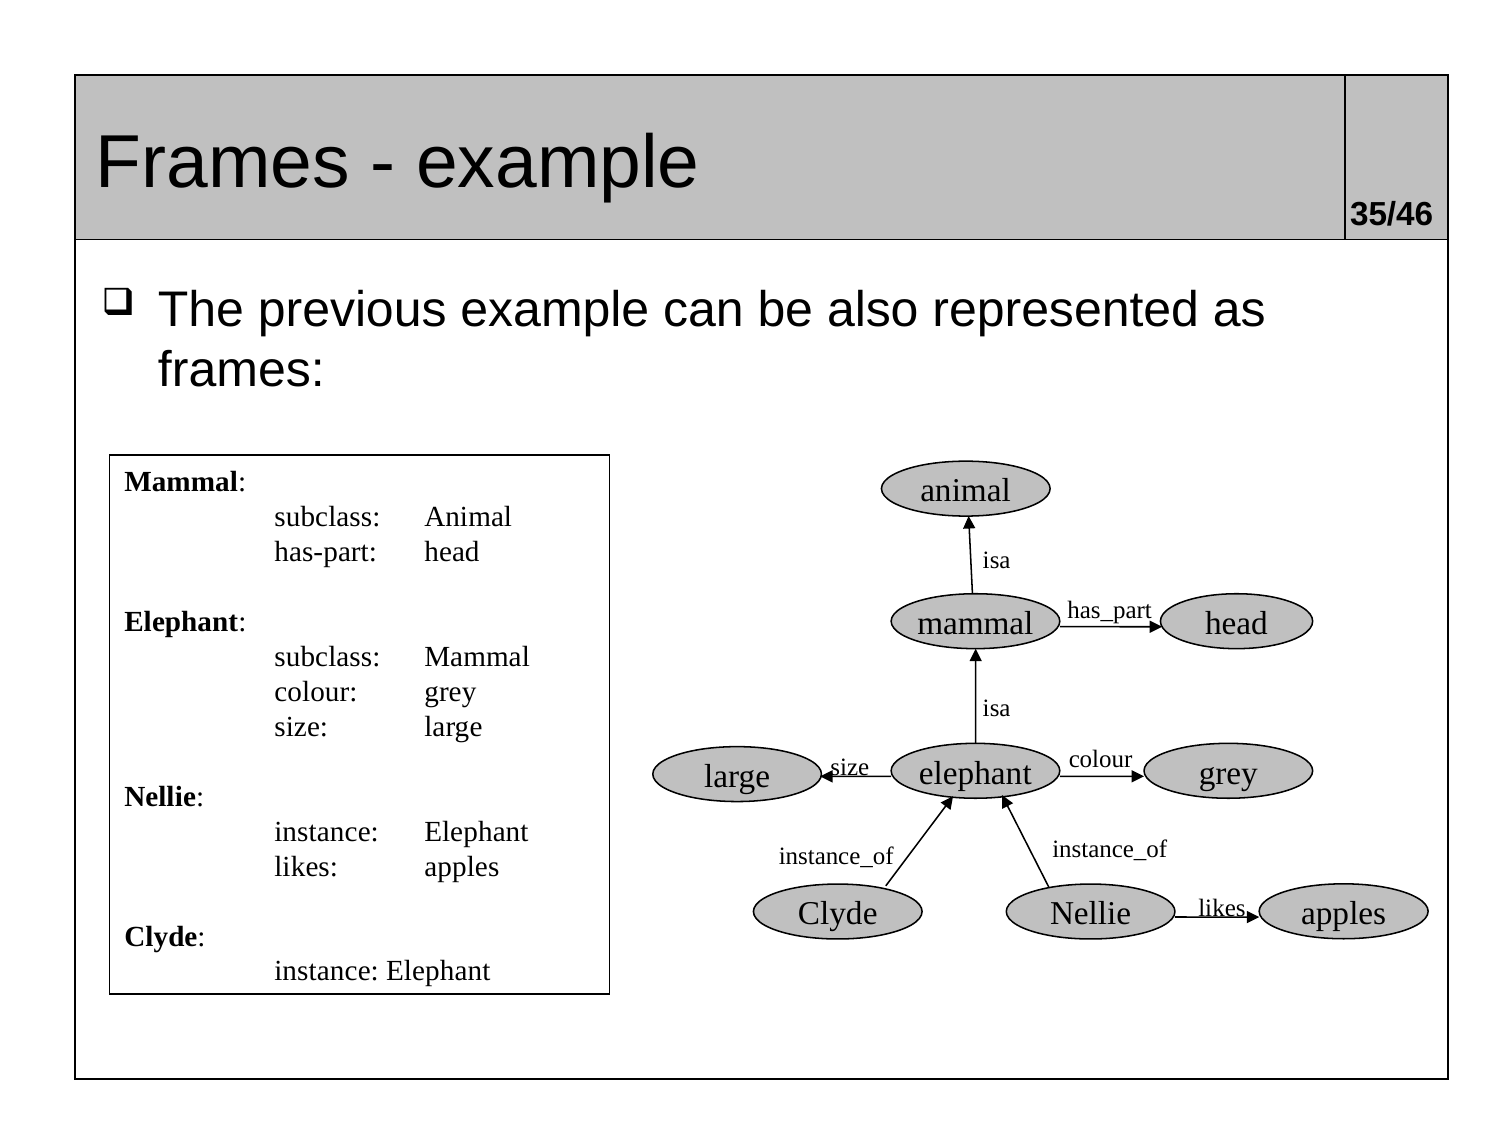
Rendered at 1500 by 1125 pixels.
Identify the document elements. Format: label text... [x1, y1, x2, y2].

list The previous example can be also represented as frames: [74, 239, 1449, 1080]
title Frames - example [74, 74, 1346, 239]
text_box Mammal: subclass: Animal has-part: head Elephant: subclass: Mammal colour: grey size: large Nellie: instance: Elephant likes: apples Clyde: instance: Elephant [109, 454, 610, 995]
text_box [652, 460, 1429, 940]
slide_number 35/46 [1346, 74, 1449, 239]
